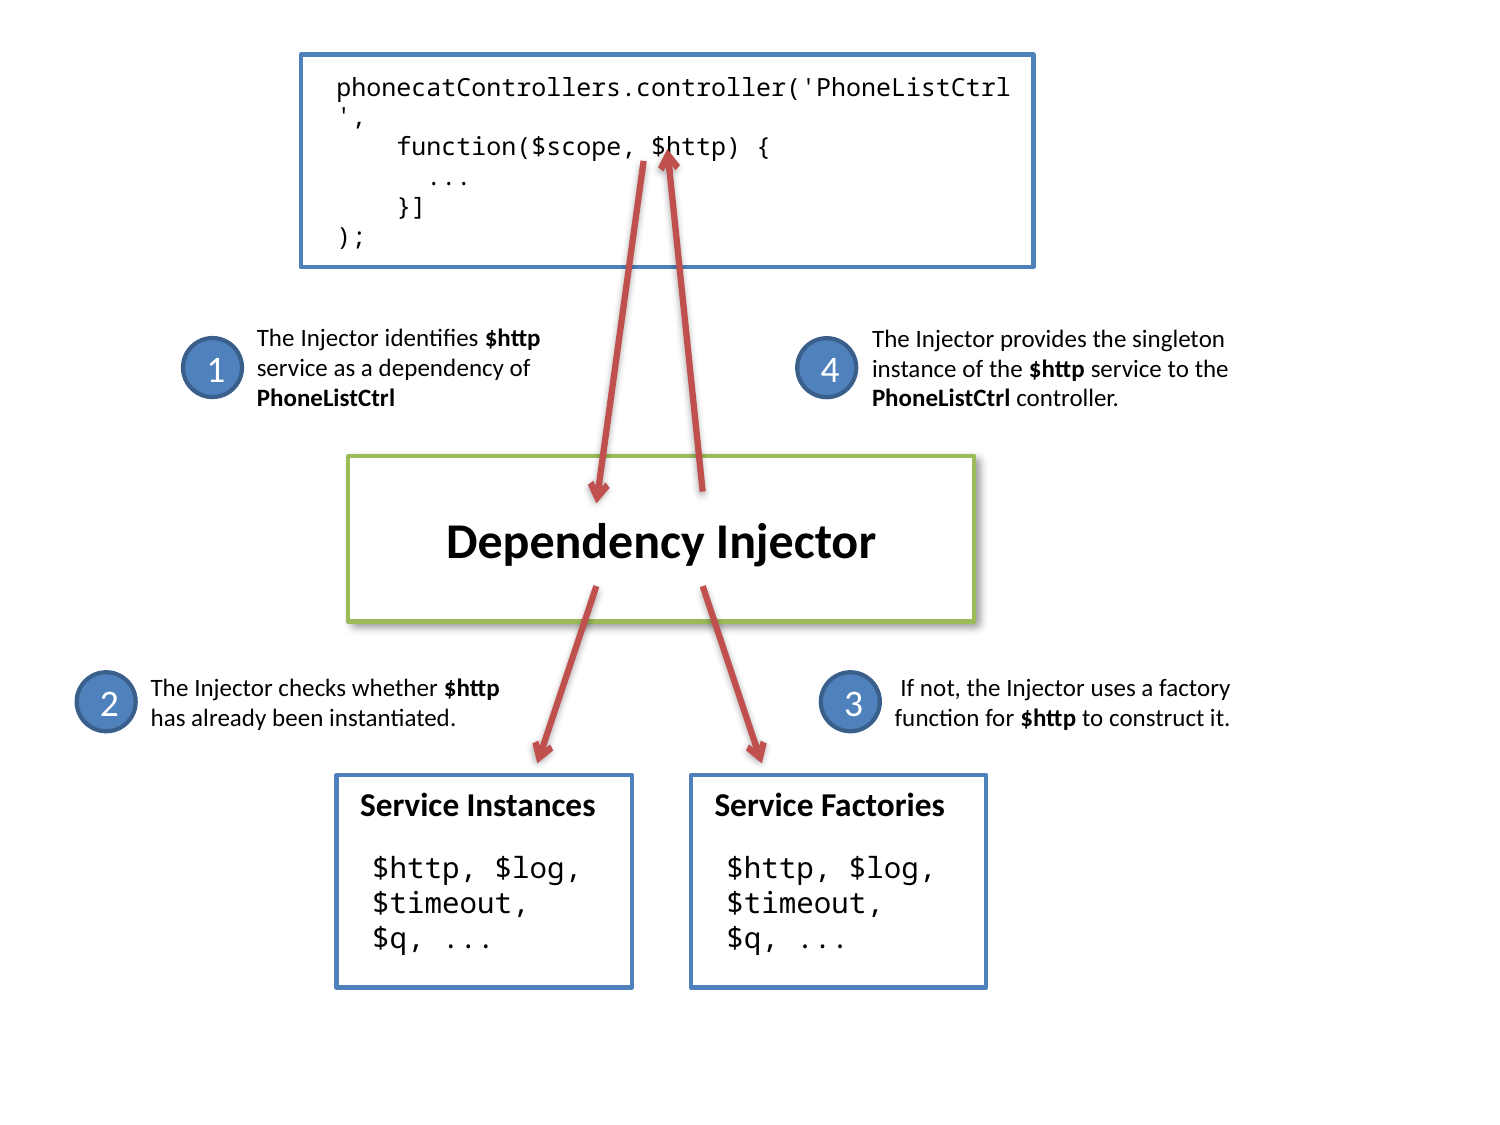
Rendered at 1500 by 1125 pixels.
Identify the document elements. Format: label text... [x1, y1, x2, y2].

text_box If not, the Injector uses a factory function for $http to construct it. [879, 663, 1329, 739]
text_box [666, 148, 703, 492]
text_box 4 [795, 336, 859, 400]
text_box Service Instances $http, $log, $timeout, $q, ... [334, 773, 634, 990]
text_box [537, 585, 597, 764]
text_box Dependency Injector [346, 454, 976, 624]
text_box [702, 585, 762, 764]
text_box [596, 160, 644, 504]
text_box The Injector checks whether $http has already been instantiated. [135, 663, 526, 739]
text_box The Injector provides the singleton instance of the $http service to the PhoneListCtrl controller. [857, 314, 1244, 420]
text_box 3 [818, 670, 882, 734]
text_box The Injector identifies $http service as a dependency of PhoneListCtrl [242, 314, 561, 419]
text_box 2 [74, 670, 135, 734]
text_box 1 [180, 335, 245, 400]
text_box Service Factories $http, $log, $timeout, $q, ... [689, 773, 988, 990]
text_box phonecatControllers.controller('PhoneListCtrl', function($scope, $http) { ... }] ); [299, 52, 1036, 269]
